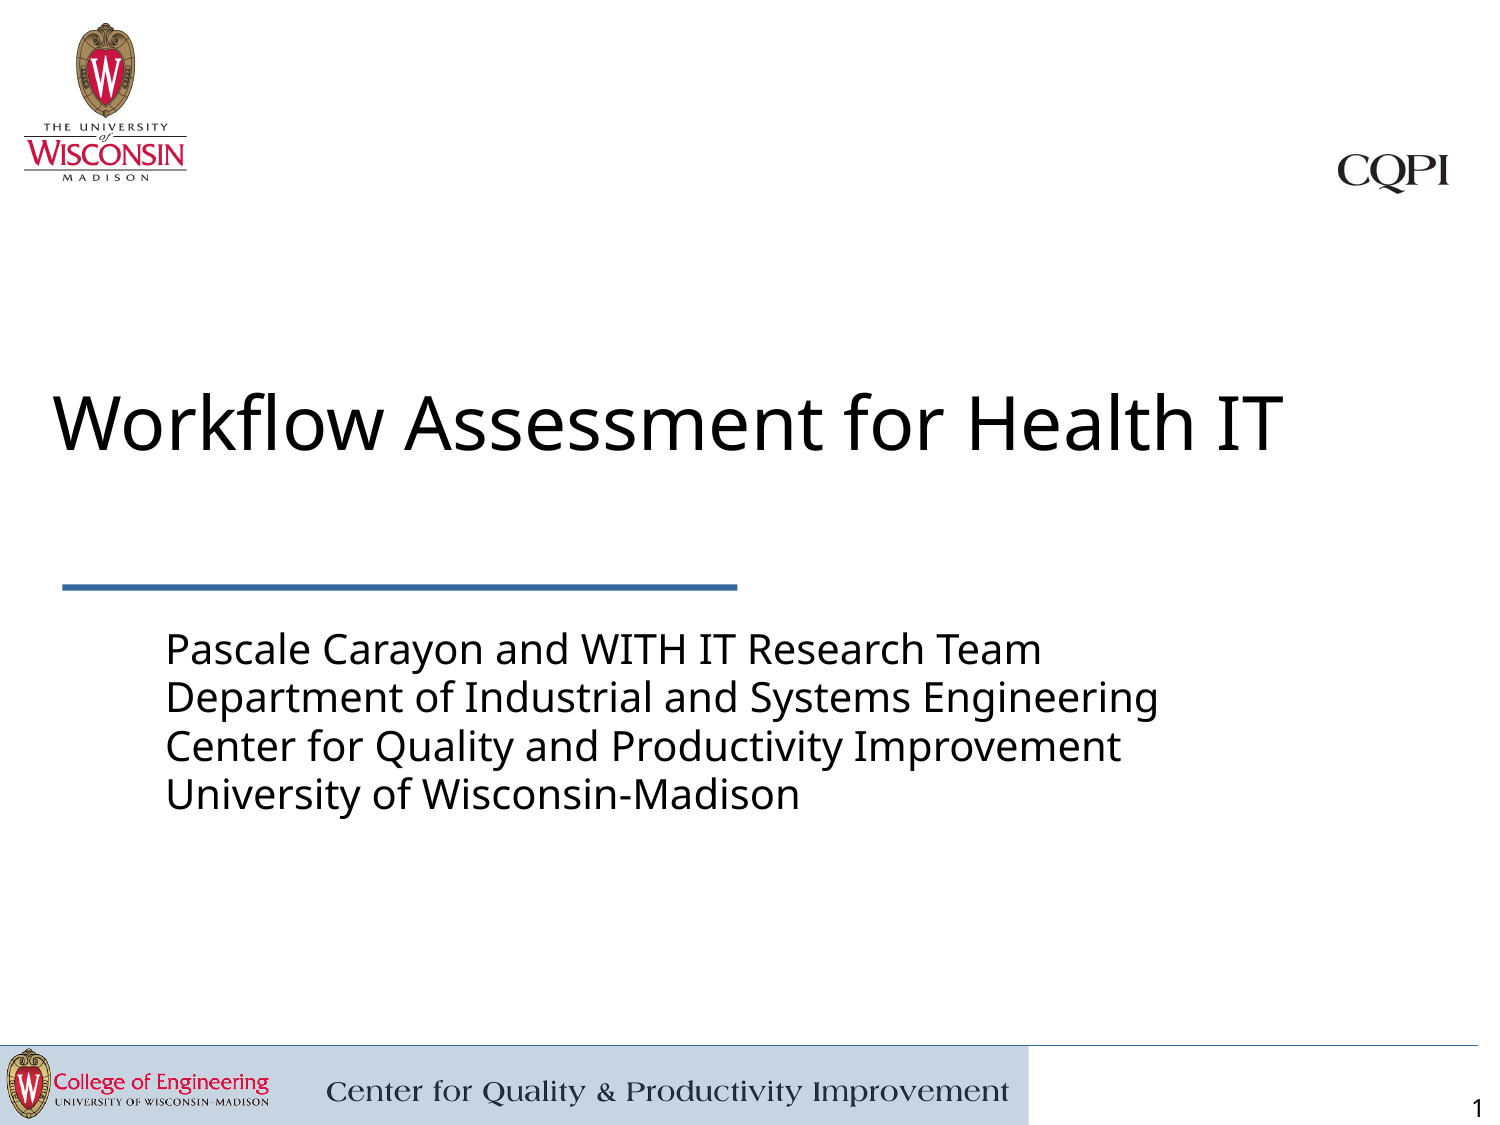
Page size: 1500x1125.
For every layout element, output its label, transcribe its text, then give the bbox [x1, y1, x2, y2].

title Workflow Assessment for Health IT [37, 299, 1450, 542]
picture [1337, 154, 1450, 194]
subtitle Pascale Carayon and WITH IT Research Team Department of Industrial and Systems Engineering Center for Quality and Productivity Improvement University of Wisconsin-Madison [150, 624, 1375, 950]
picture [326, 1080, 1009, 1107]
picture [0, 1042, 275, 1125]
